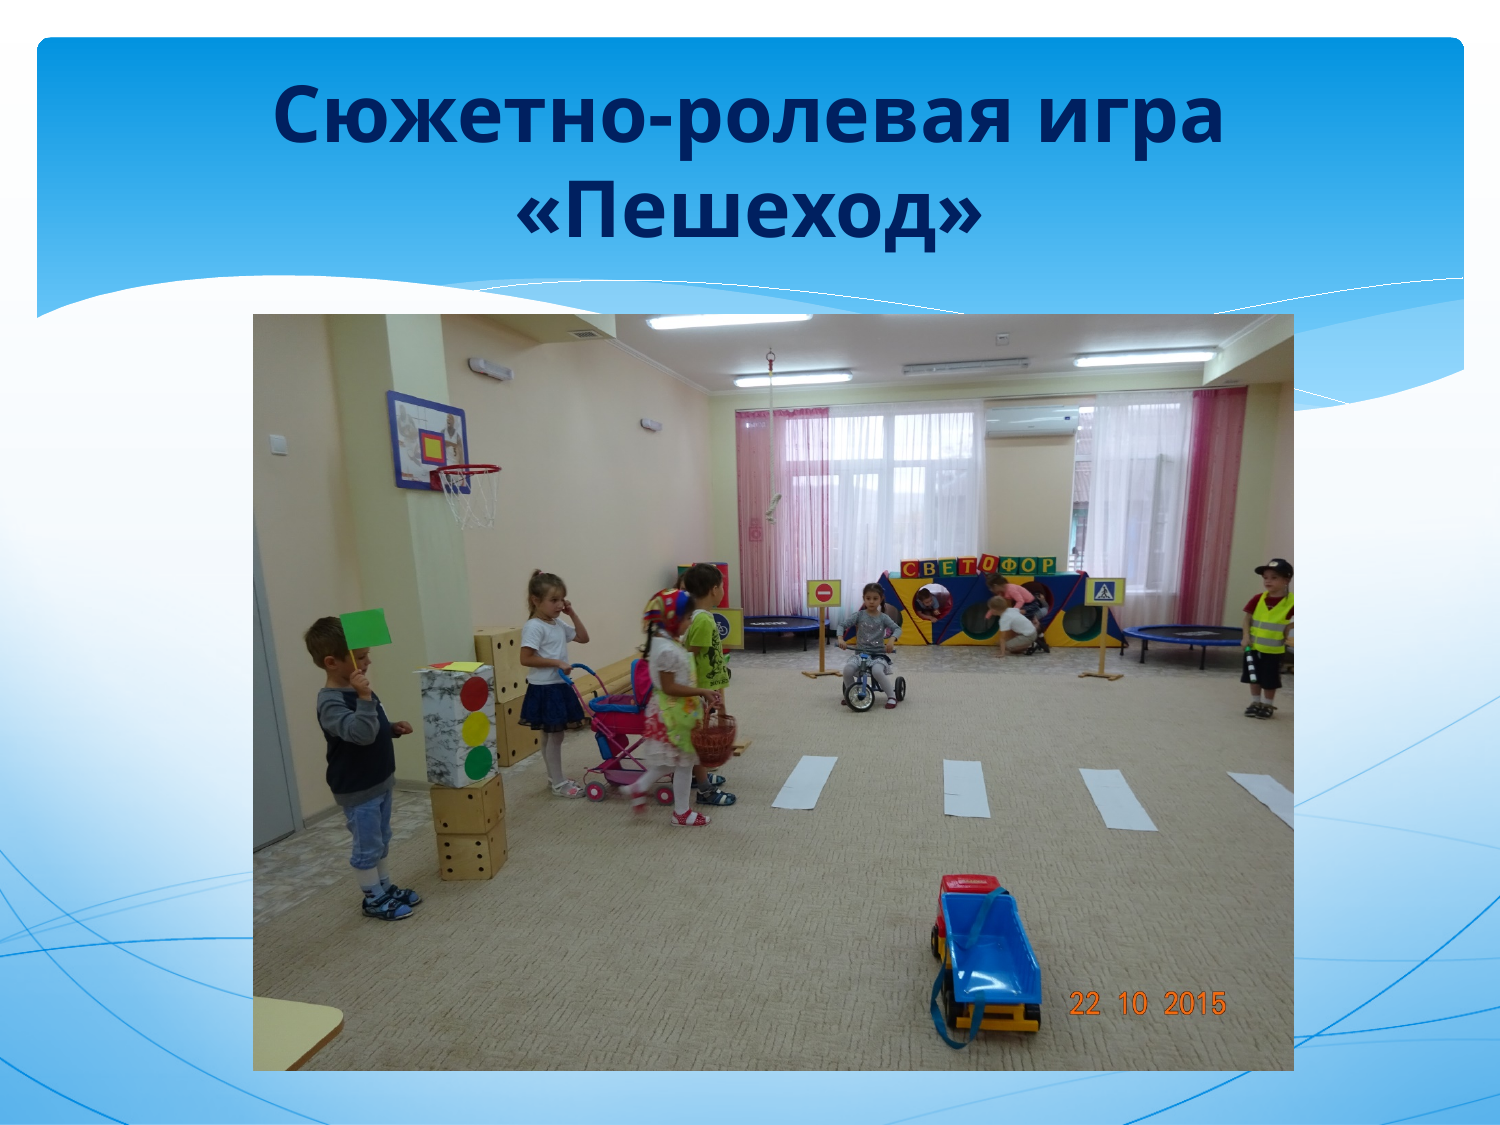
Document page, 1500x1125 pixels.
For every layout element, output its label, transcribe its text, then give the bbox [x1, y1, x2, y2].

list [253, 314, 1294, 1071]
title Сюжетно-ролевая игра «Пешеход» [75, 55, 1425, 261]
